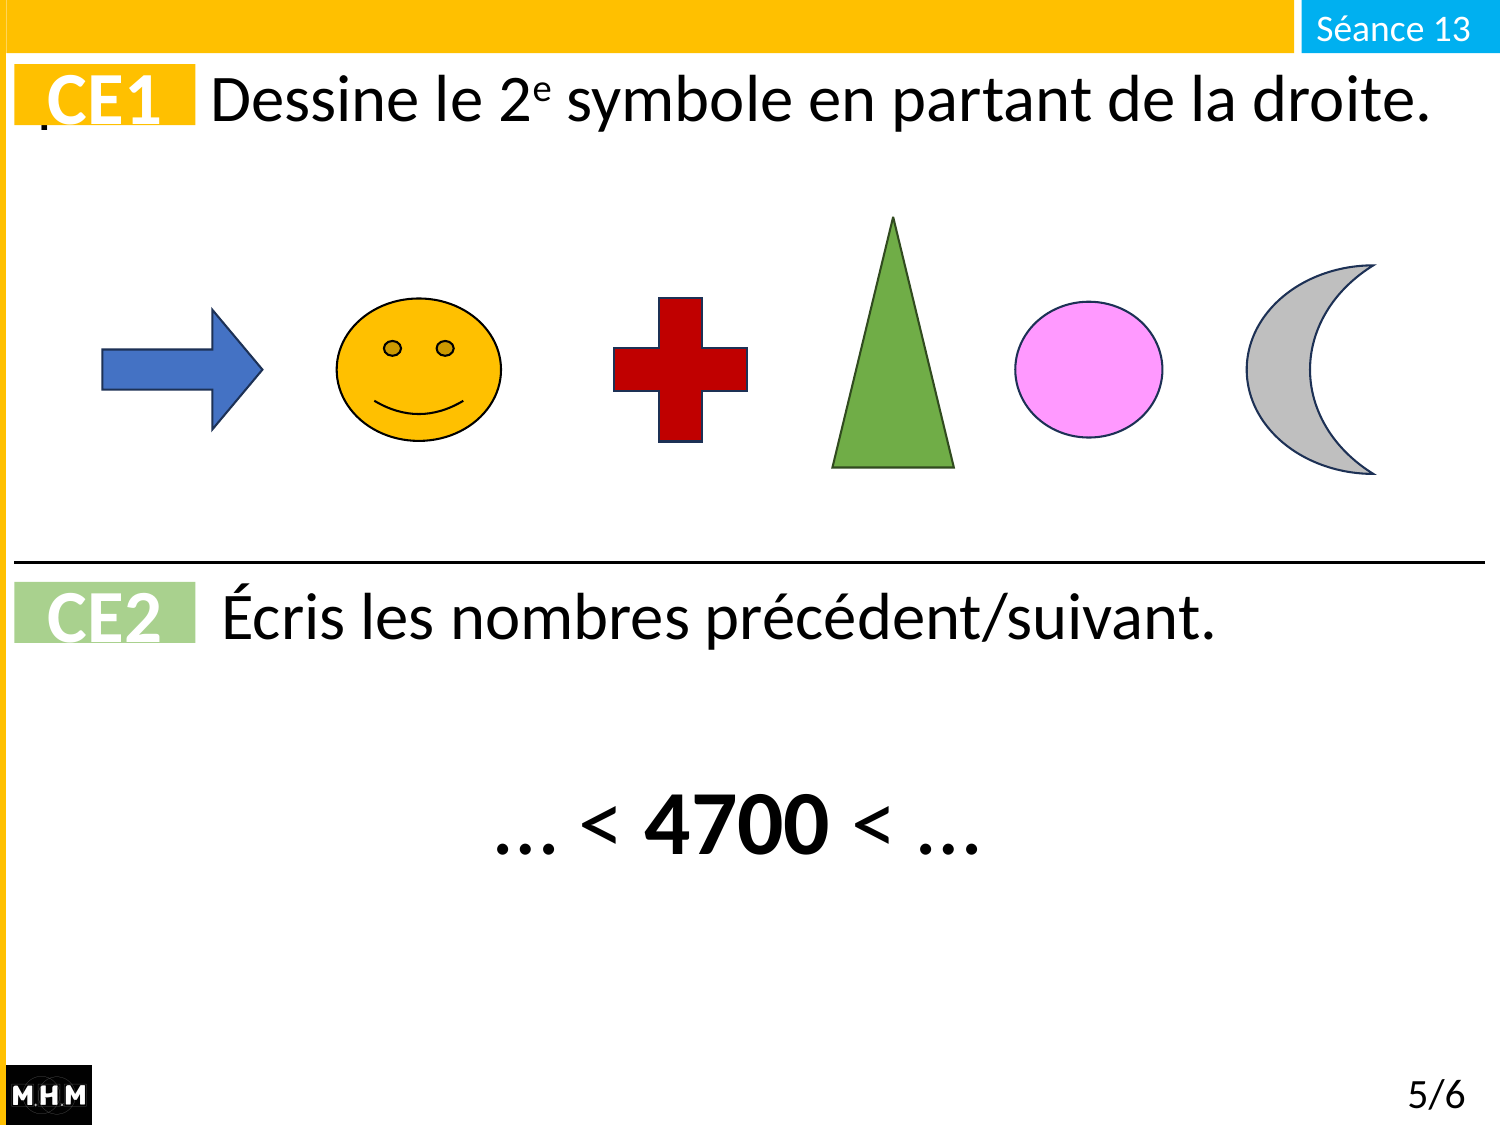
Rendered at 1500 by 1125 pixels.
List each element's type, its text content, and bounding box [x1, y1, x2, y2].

text_box [335, 297, 503, 442]
text_box … < 4700 < … [460, 755, 1016, 881]
text_box [1014, 300, 1164, 439]
text_box [101, 306, 264, 433]
picture [6, 1065, 92, 1125]
text_box [1245, 264, 1377, 475]
text_box [613, 297, 748, 443]
list 5/6 [1373, 1064, 1500, 1125]
text_box CE1 [13, 63, 196, 126]
title Dessine le 2e symbole en partant de la droite. [195, 45, 1490, 155]
text_box [831, 216, 956, 469]
text_box CE2 [13, 581, 196, 644]
text_box Écris les nombres précédent/suivant. [206, 536, 1500, 699]
